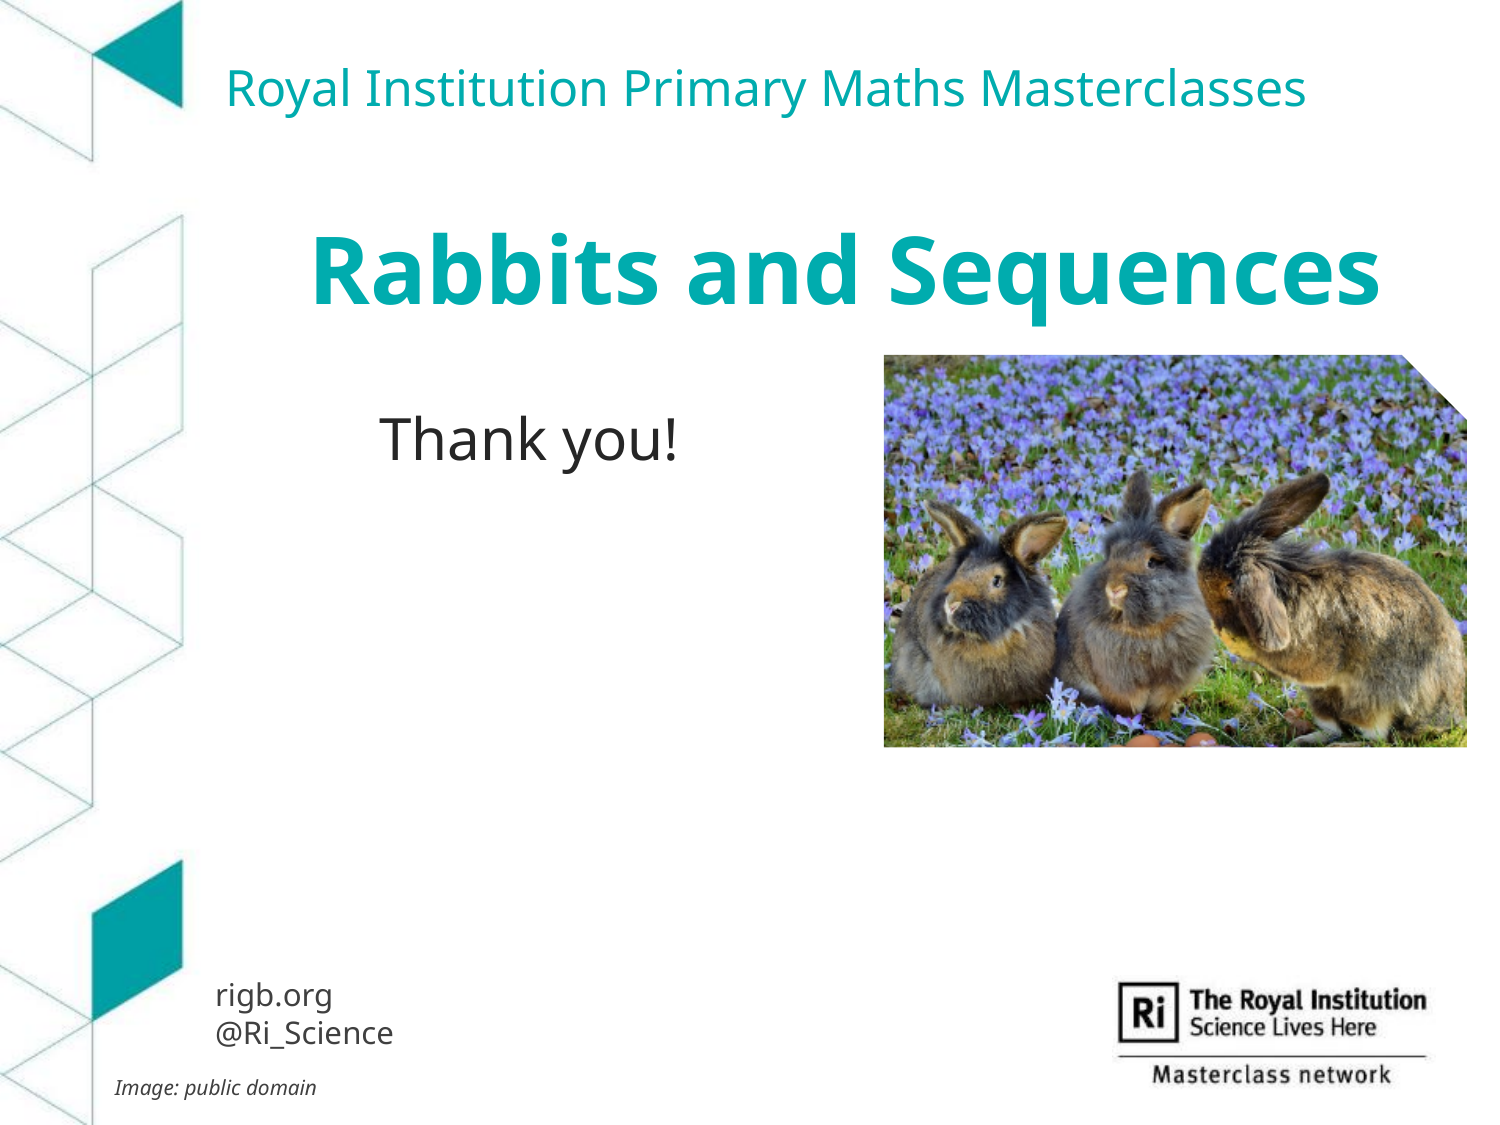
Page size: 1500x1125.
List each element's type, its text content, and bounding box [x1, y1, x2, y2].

picture [1112, 975, 1436, 1102]
picture [0, 0, 215, 1125]
text_box Thank you! [229, 395, 830, 480]
text_box Rabbits and Sequences [213, 203, 1478, 331]
picture [883, 354, 1468, 748]
text_box rigb.org @Ri_Science [207, 968, 781, 1058]
text_box Image: public domain [107, 1067, 1153, 1107]
text_box Royal Institution Primary Maths Masterclasses [201, 36, 1490, 127]
